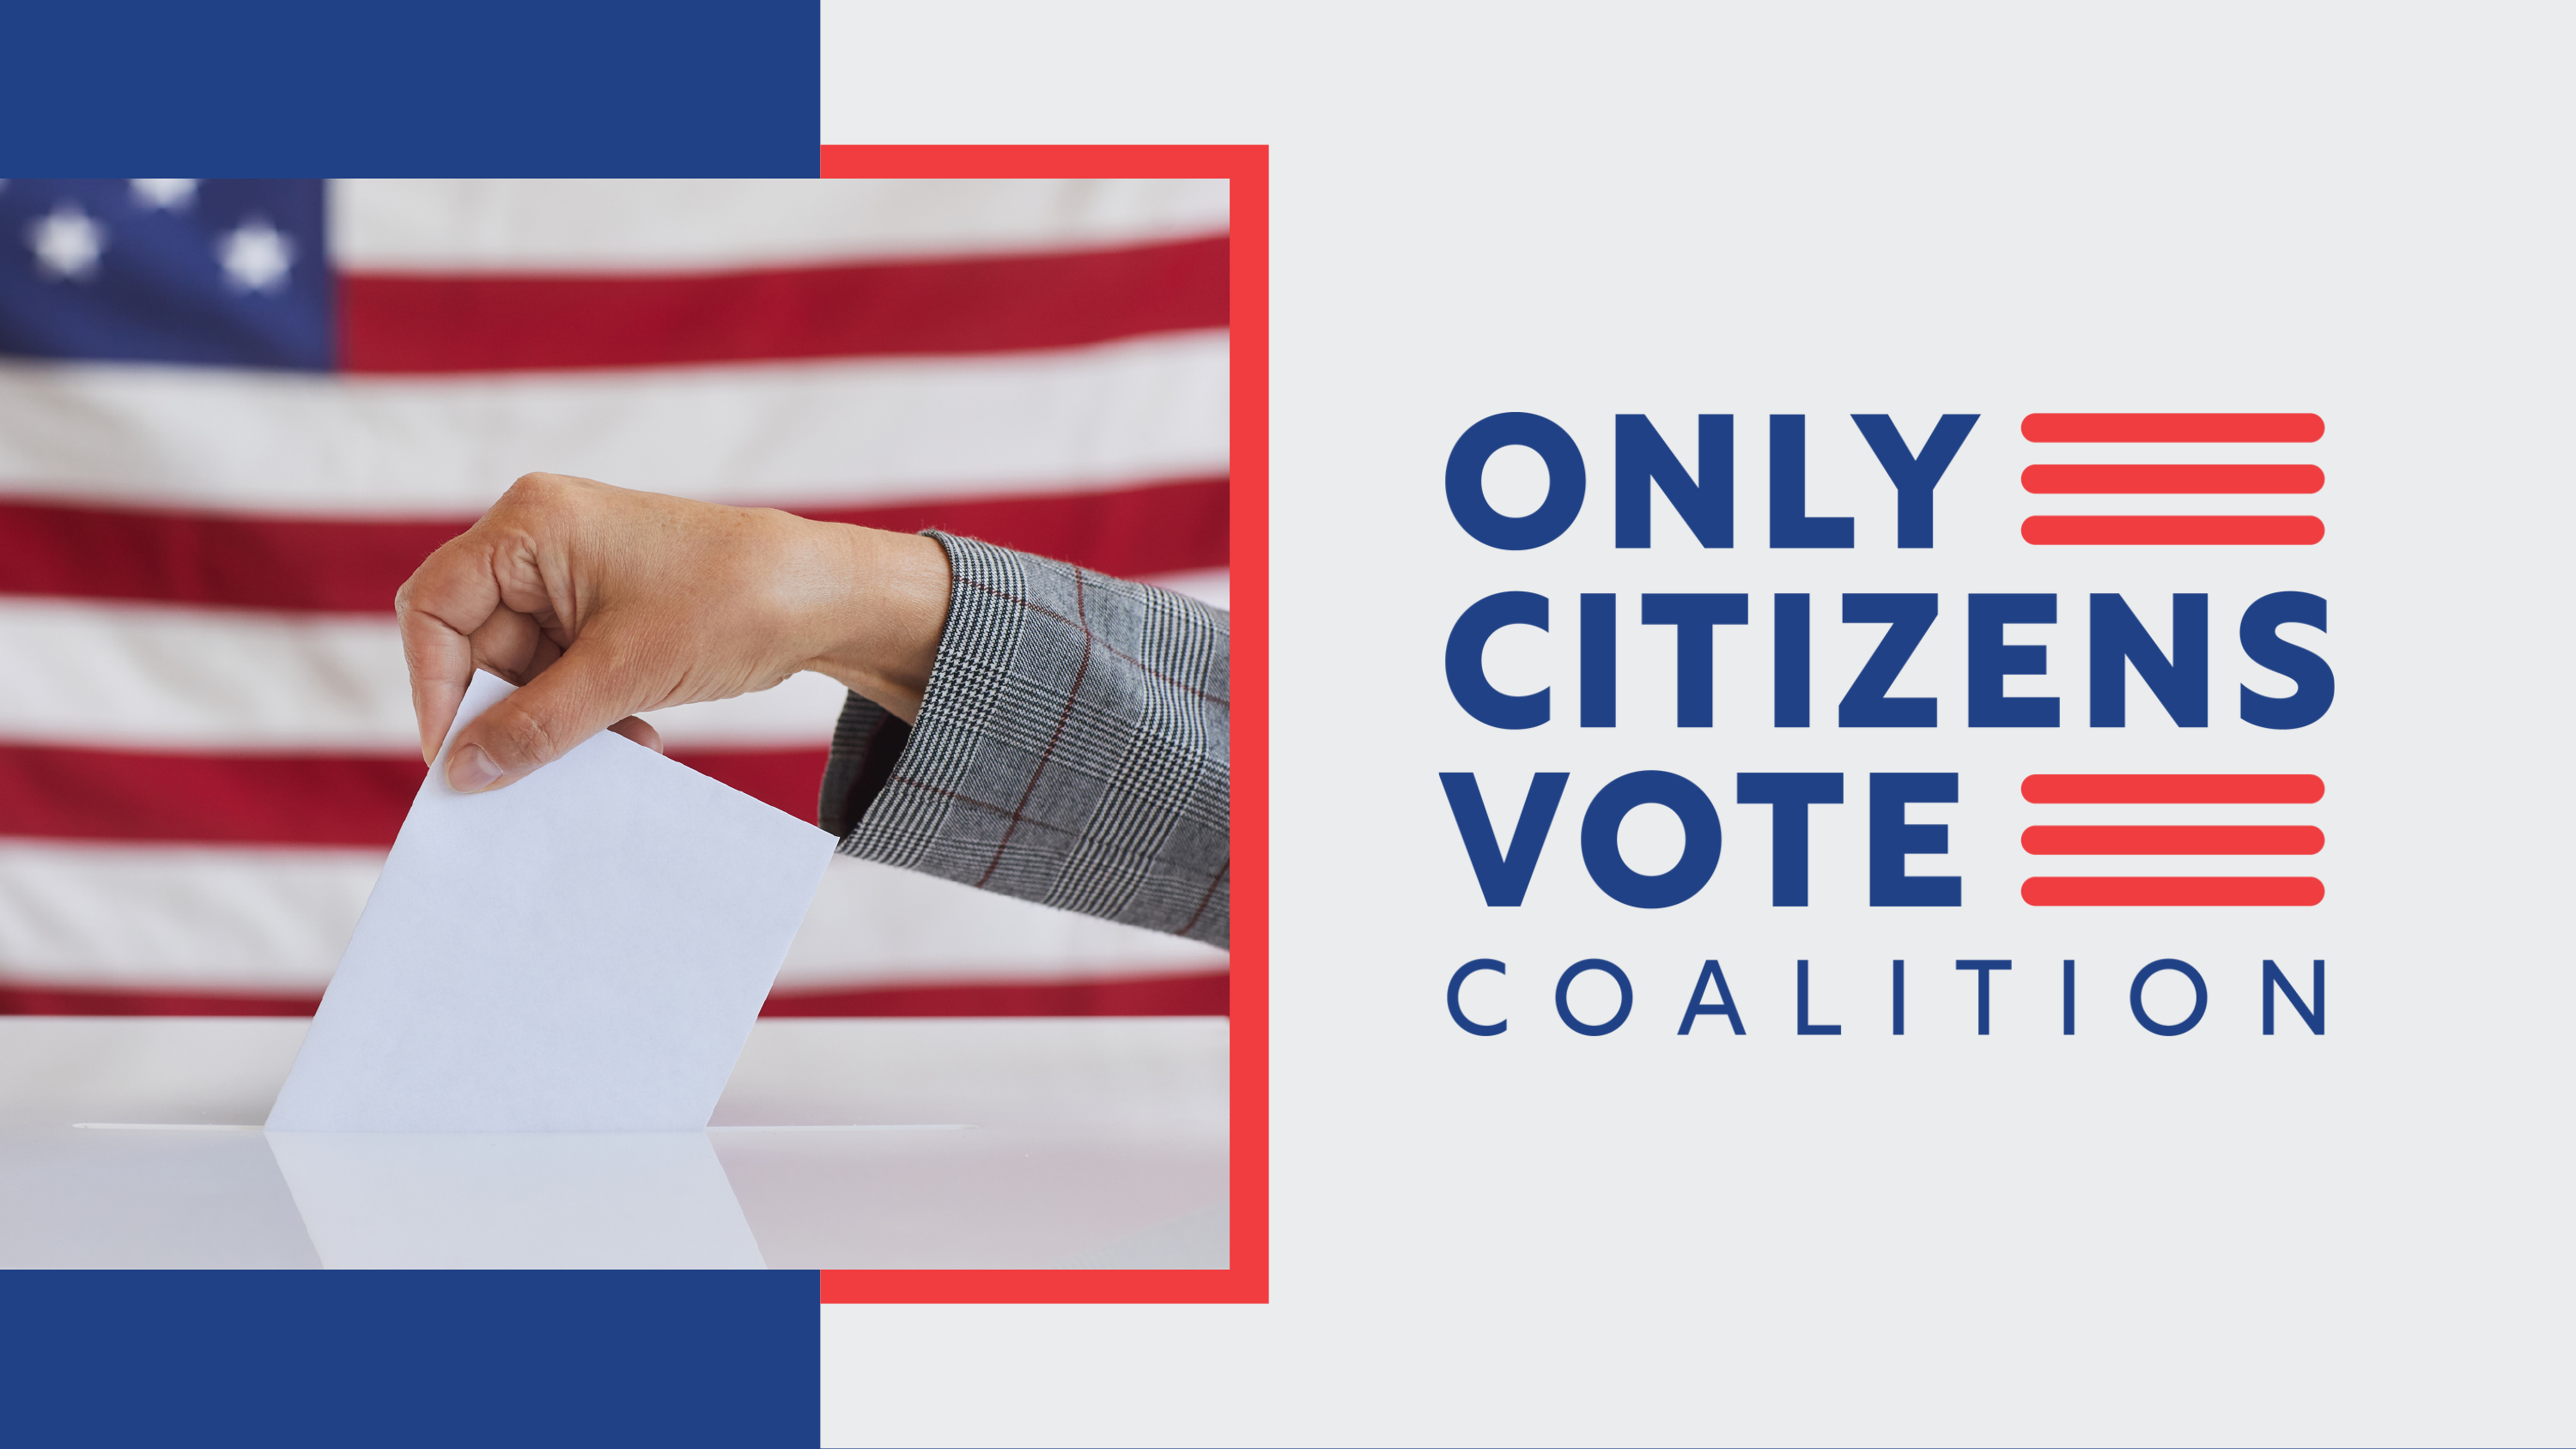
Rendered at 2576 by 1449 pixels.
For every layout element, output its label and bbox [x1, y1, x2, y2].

text_box [1438, 412, 2335, 1036]
text_box [0, 179, 1230, 1270]
text_box [820, 0, 2576, 1449]
text_box [818, 143, 1271, 1306]
